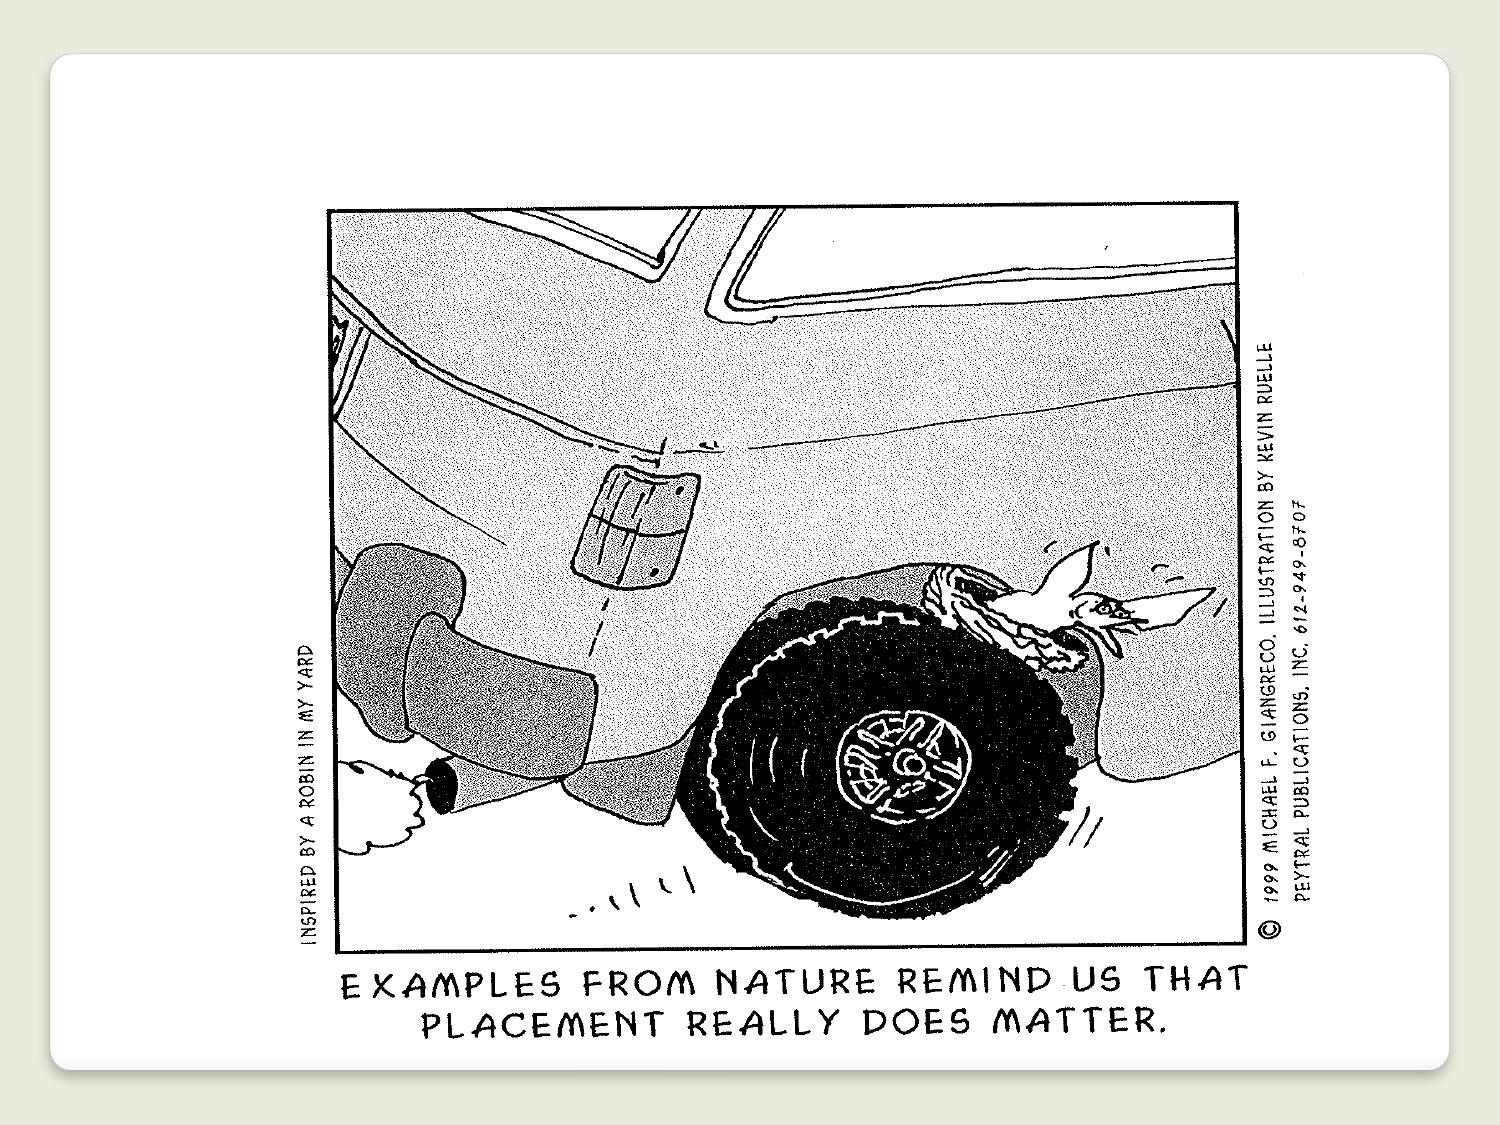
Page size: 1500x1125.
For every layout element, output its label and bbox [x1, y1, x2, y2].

picture [274, 199, 1326, 1051]
